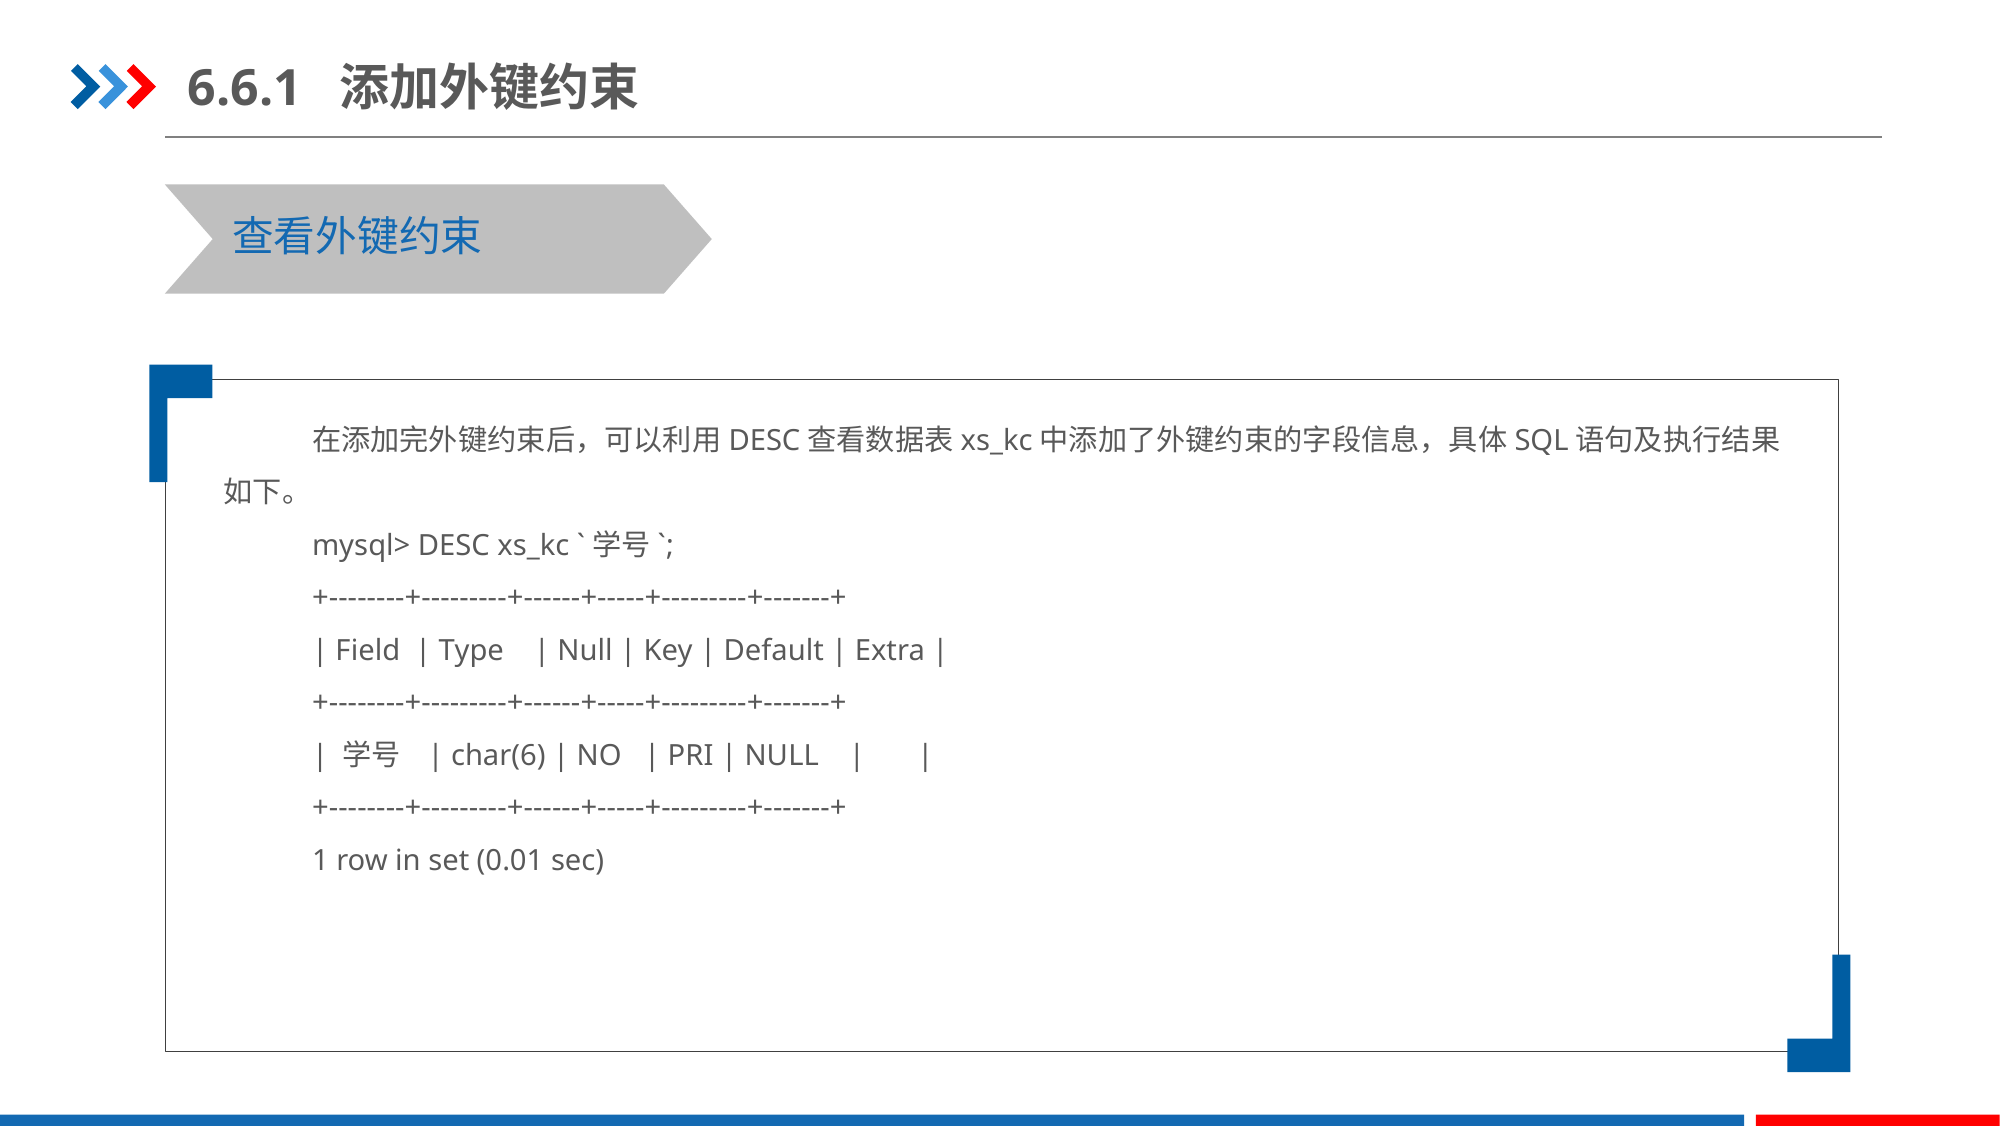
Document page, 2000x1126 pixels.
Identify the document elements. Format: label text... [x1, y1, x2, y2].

text_box [163, 378, 1841, 1053]
text_box 查看外键约束 [217, 202, 498, 267]
text_box 6.6.1 添加外键约束 [187, 43, 827, 127]
text_box [1785, 953, 1852, 1074]
text_box [164, 184, 712, 294]
text_box [147, 363, 215, 484]
